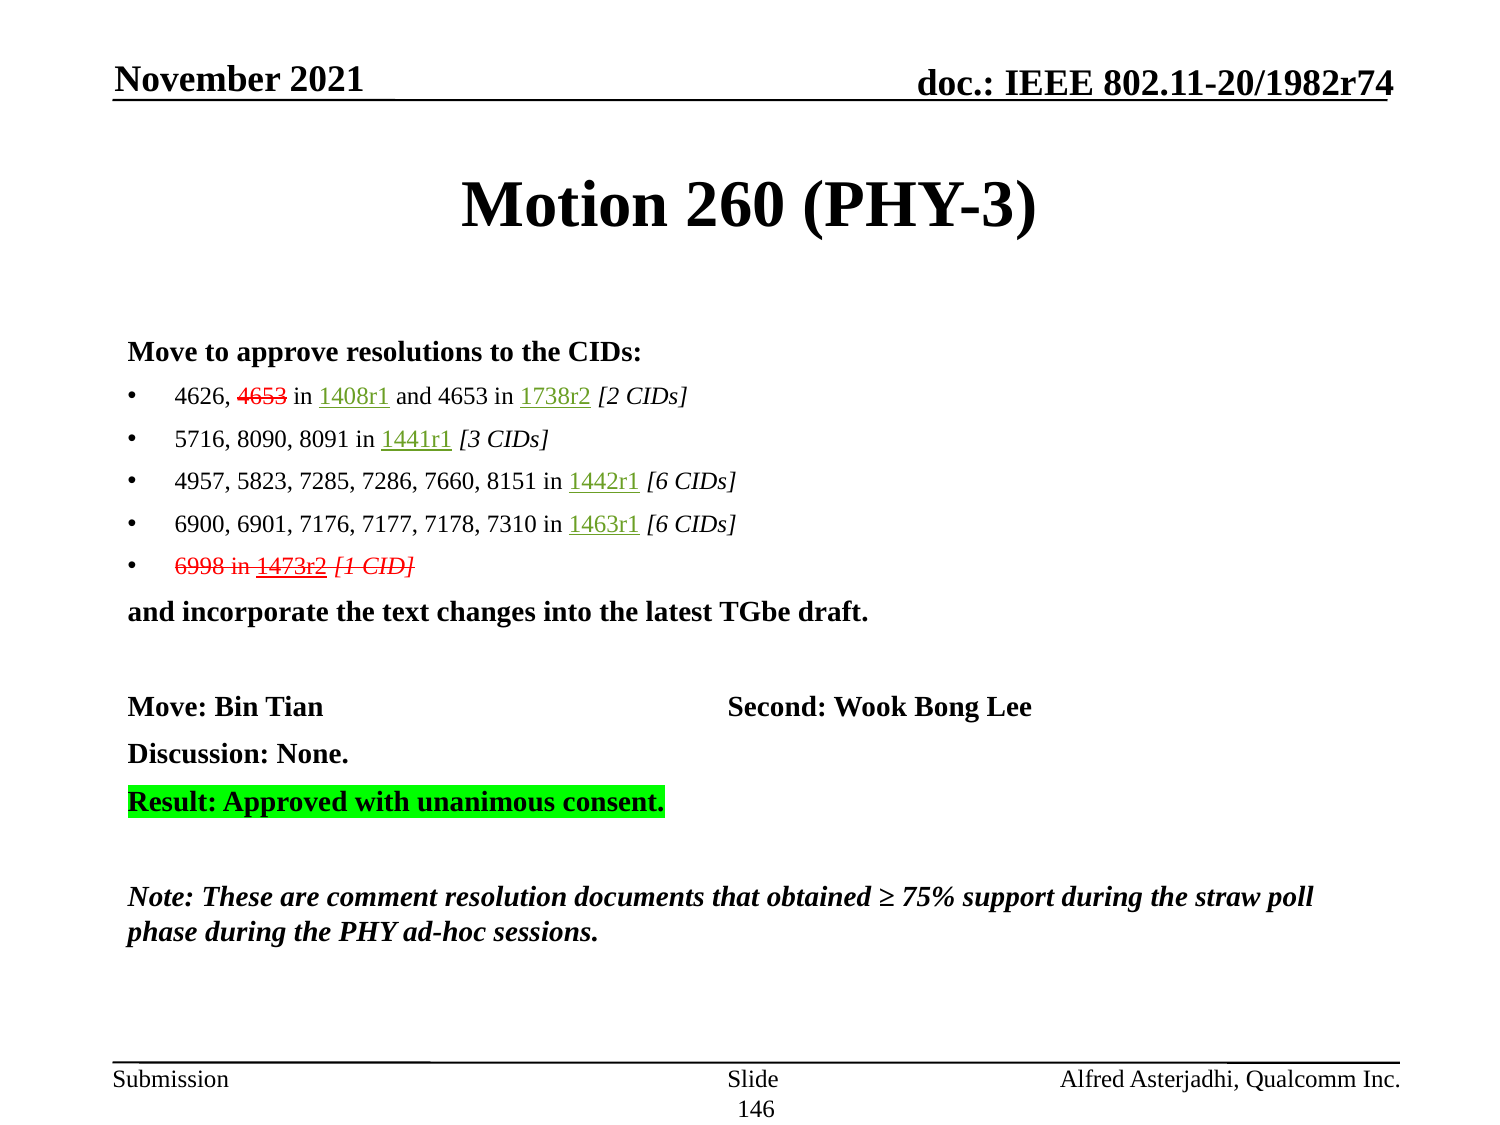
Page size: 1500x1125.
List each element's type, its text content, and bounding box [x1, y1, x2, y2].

title Motion 260 (PHY-3) [112, 112, 1388, 288]
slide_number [114, 54, 423, 100]
slide_number Slide 146 [712, 1061, 800, 1123]
list Move to approve resolutions to the CIDs: 4626, 4653 in 1408r1 and 4653 in 1738r2 [2 CIDs] 5716, 8090, 8091 in 1441r1 [3 CIDs] 4957, 5823, 7285, 7286, 7660, 8151 in 1442r1 [6 CIDs] 6900, 6901, 7176, 7177, 7178, 7310 in 1463r1 [6 CIDs] 6998 in 1473r2 [1 CID] and incorporate the text changes into the latest TGbe draft. Move: Bin Tian Second: Wook Bong Lee Discussion: None. Result: Approved with unanimous consent. Note: These are comment resolution documents that obtained ≥ 75% support during the straw poll phase during the PHY ad-hoc sessions. [112, 324, 1388, 1063]
footer Alfred Asterjadhi, Qualcomm Inc. [878, 1061, 1402, 1093]
